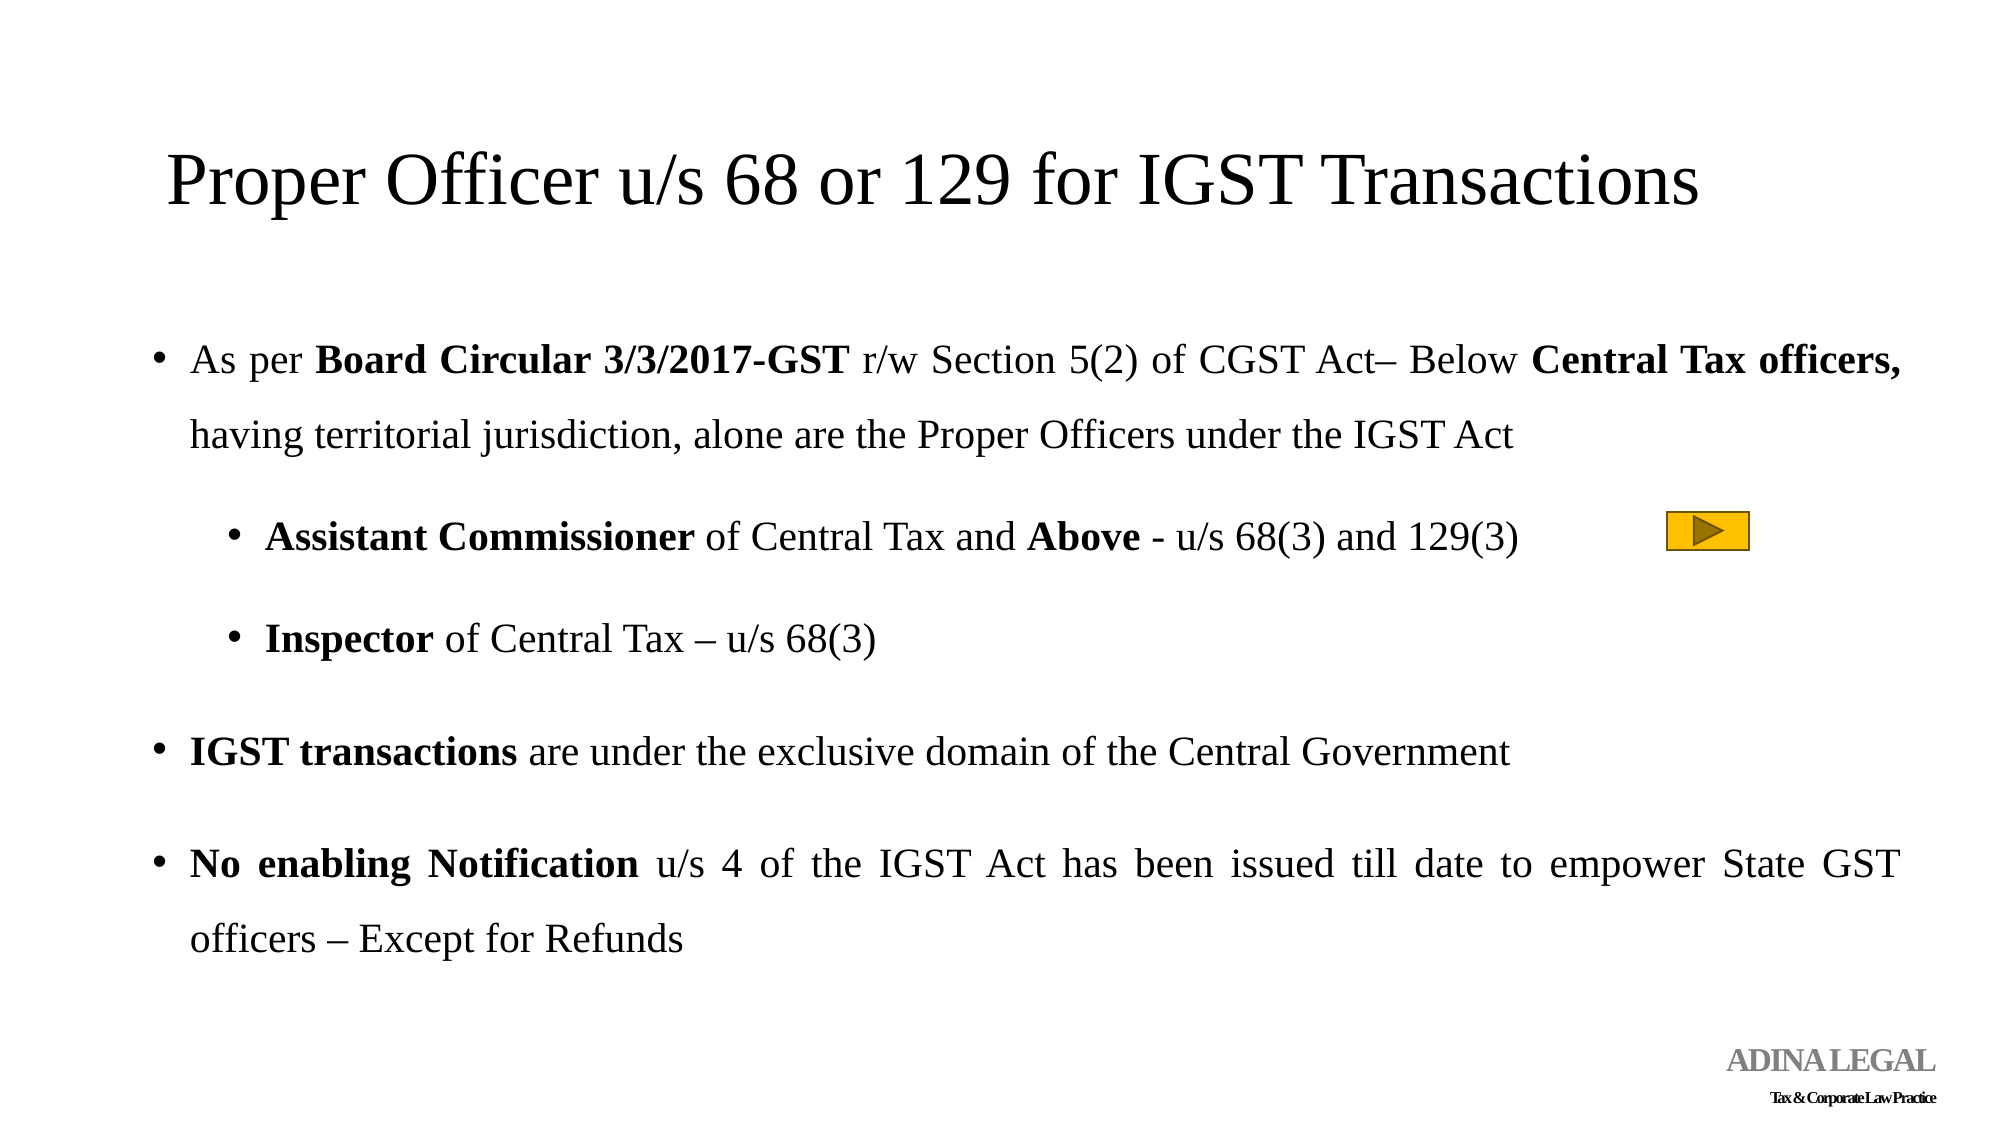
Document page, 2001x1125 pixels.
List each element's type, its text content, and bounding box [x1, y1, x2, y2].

title Proper Officer u/s 68 or 129 for IGST Transactions [151, 62, 1877, 281]
list As per Board Circular 3/3/2017-GST r/w Section 5(2) of CGST Act– Below Central Tax officers, having territorial jurisdiction, alone are the Proper Officers under the IGST Act Assistant Commissioner of Central Tax and Above - u/s 68(3) and 129(3) Inspector of Central Tax – u/s 68(3) IGST transactions are under the exclusive domain of the Central Government No enabling Notification u/s 4 of the IGST Act has been issued till date to empower State GST officers – Except for Refunds [137, 299, 1917, 1014]
text_box [1666, 511, 1750, 551]
text_box [499, 561, 1500, 637]
